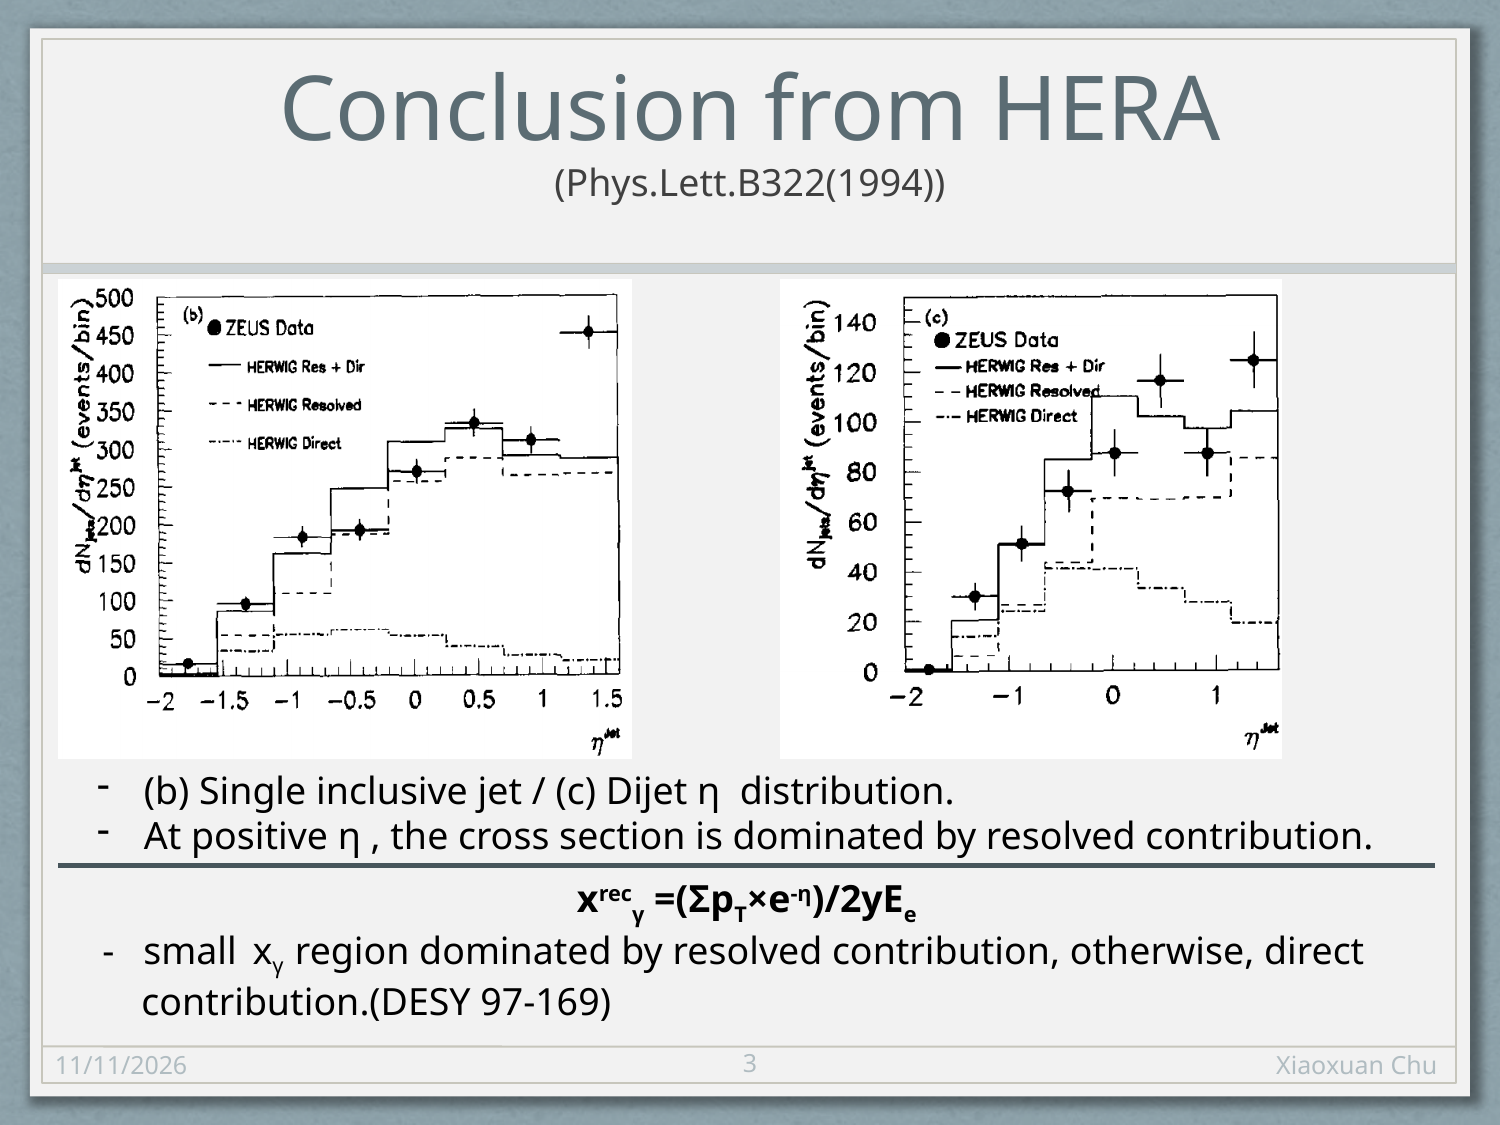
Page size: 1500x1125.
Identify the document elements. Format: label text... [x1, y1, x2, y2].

footer Xiaoxuan Chu [977, 1045, 1453, 1088]
picture [780, 278, 1282, 760]
slide_number 3 [687, 1042, 813, 1088]
text_box xrecγ =(ΣpT×e-η)/2yEe - small xγ region dominated by resolved contribution, otherwise, direct contribution.(DESY 97-169) [58, 870, 1436, 1031]
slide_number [39, 1045, 390, 1088]
picture [57, 278, 633, 760]
text_box (b) Single inclusive jet / (c) Dijet η distribution. At positive η , the cross section is dominated by resolved contribution. [82, 759, 1436, 859]
title Conclusion from HERA (Phys.Lett.B322(1994)) [147, 40, 1353, 260]
